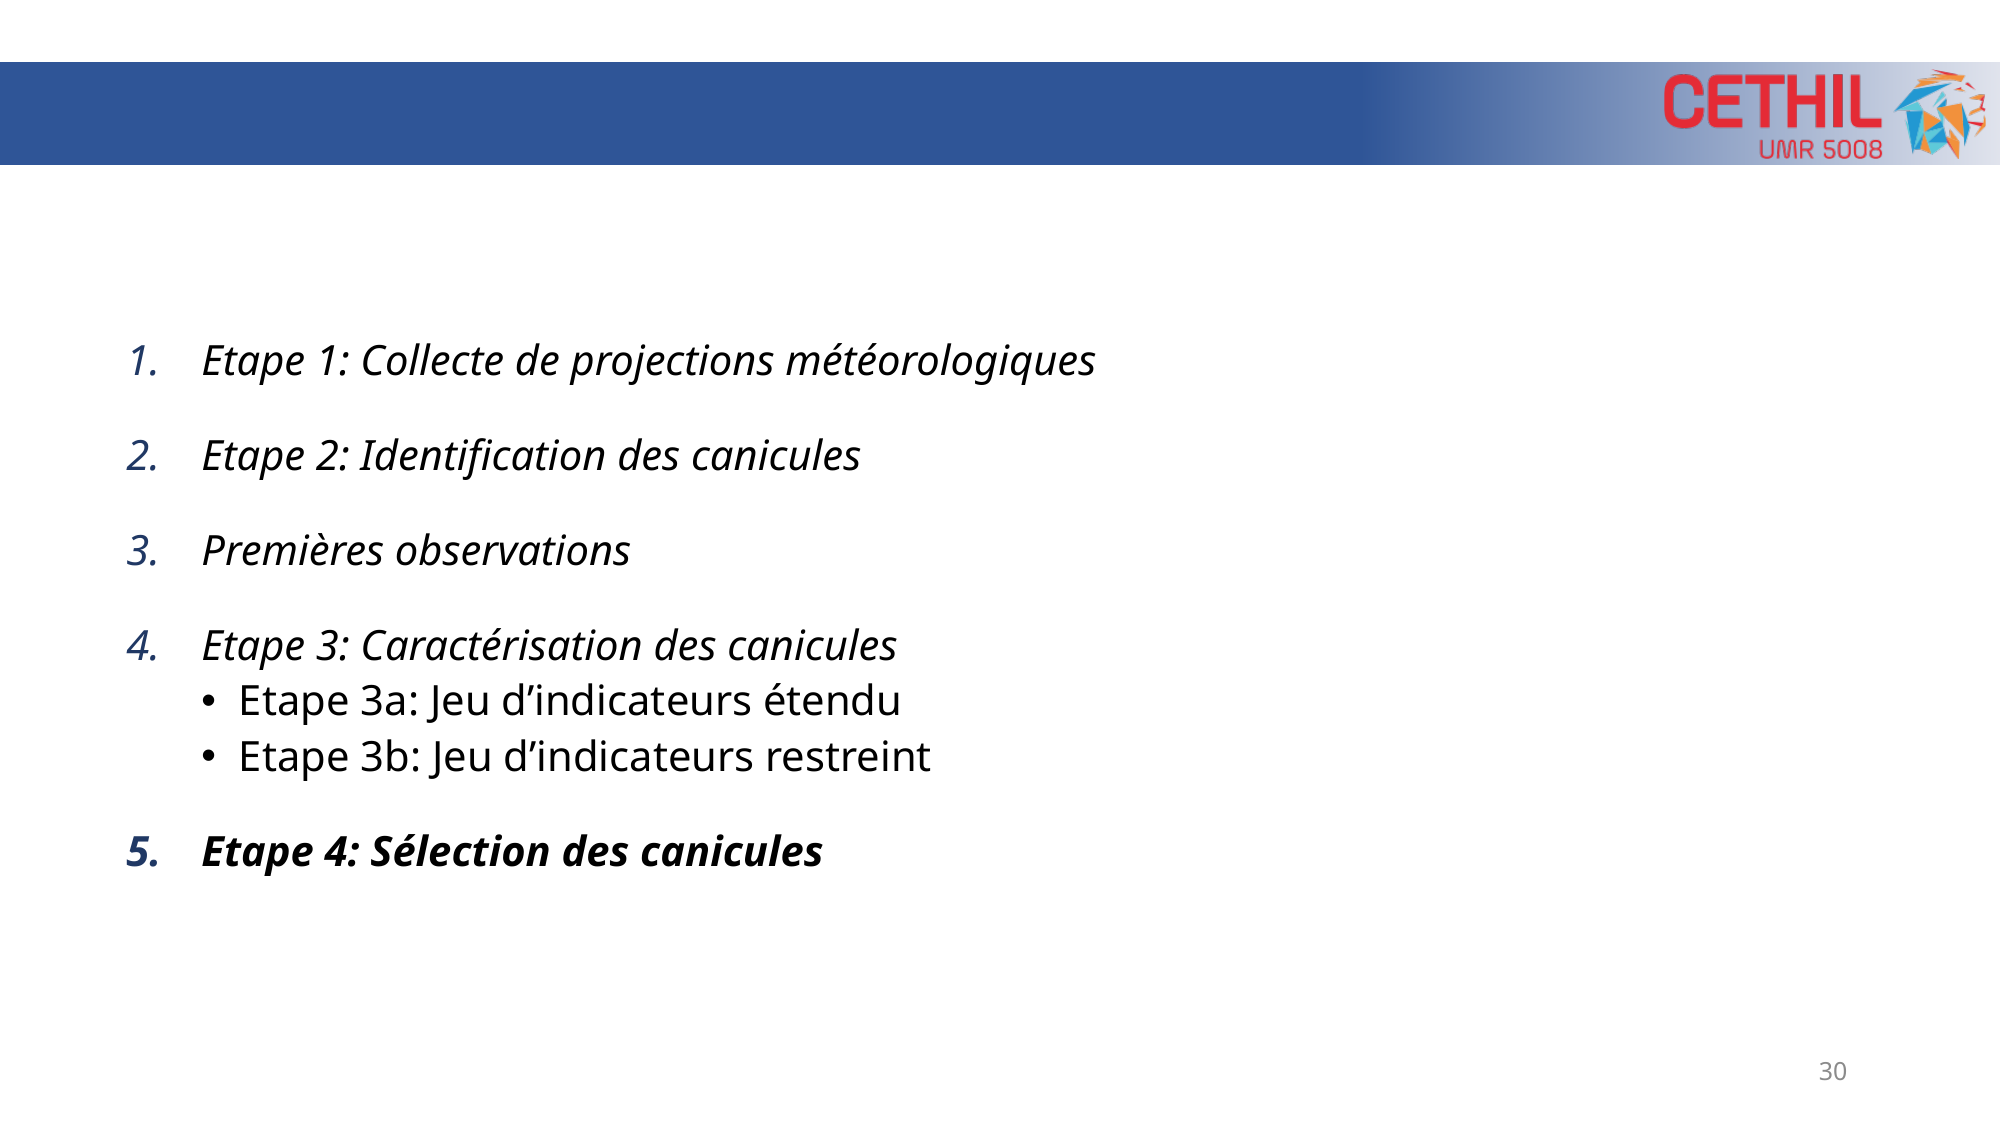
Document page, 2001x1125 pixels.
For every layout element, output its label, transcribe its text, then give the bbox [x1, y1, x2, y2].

slide_number 30 [1412, 1042, 1863, 1103]
list Etape 1: Collecte de projections météorologiques Etape 2: Identification des canicules Premières observations Etape 3: Caractérisation des canicules Etape 3a: Jeu d’indicateurs étendu Etape 3b: Jeu d’indicateurs restreint Etape 4: Sélection des canicules [111, 267, 1937, 948]
